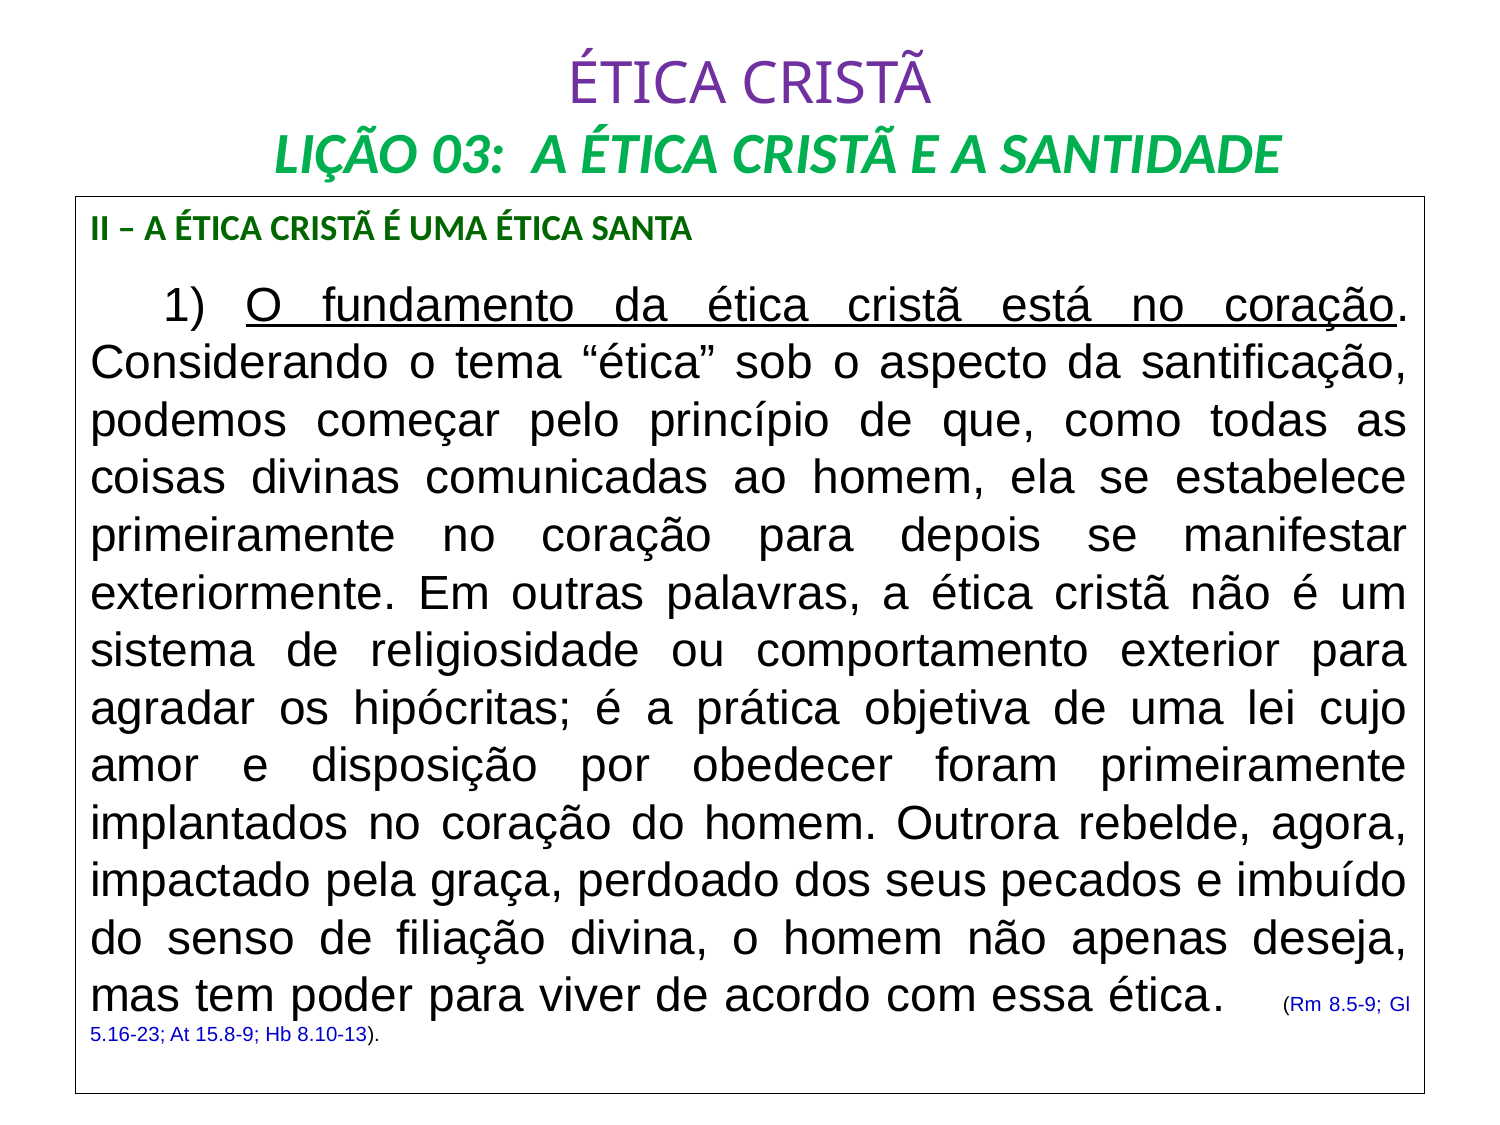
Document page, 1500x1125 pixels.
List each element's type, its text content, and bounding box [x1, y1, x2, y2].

list II – A ÉTICA CRISTÃ É UMA ÉTICA SANTA 1) O fundamento da ética cristã está no coração. Considerando o tema “ética” sob o aspecto da santificação, podemos começar pelo princípio de que, como todas as coisas divinas comunicadas ao homem, ela se estabelece primeiramente no coração para depois se manifestar exteriormente. Em outras palavras, a ética cristã não é um sistema de religiosidade ou comportamento exterior para agradar os hipócritas; é a prática objetiva de uma lei cujo amor e disposição por obedecer foram primeiramente implantados no coração do homem. Outrora rebelde, agora, impactado pela graça, perdoado dos seus pecados e imbuído do senso de filiação divina, o homem não apenas deseja, mas tem poder para viver de acordo com essa ética. (Rm 8.5-9; Gl 5.16-23; At 15.8-9; Hb 8.10-13). [75, 196, 1425, 1094]
title ÉTICA CRISTÃ LIÇÃO 03: A ÉTICA CRISTÃ E A SANTIDADE [75, 45, 1425, 185]
